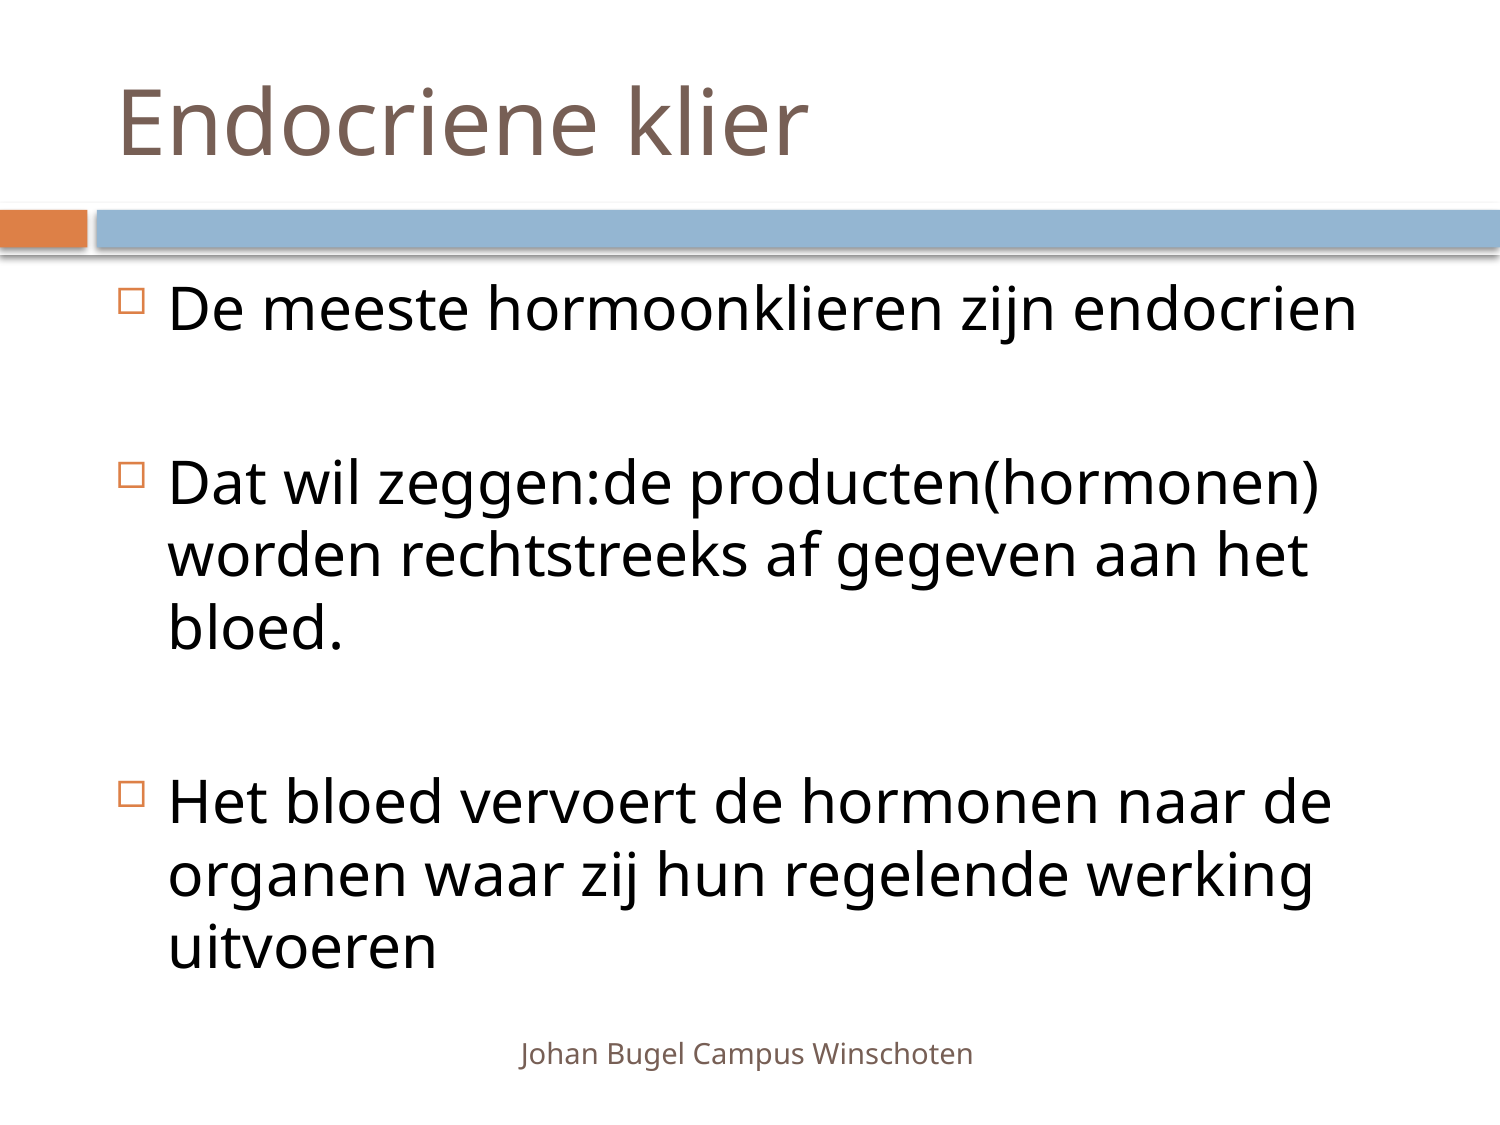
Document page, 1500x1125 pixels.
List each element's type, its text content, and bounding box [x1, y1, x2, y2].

list De meeste hormoonklieren zijn endocrien Dat wil zeggen:de producten(hormonen) worden rechtstreeks af gegeven aan het bloed. Het bloed vervoert de hormonen naar de organen waar zij hun regelende werking uitvoeren [100, 262, 1439, 1001]
footer Johan Bugel Campus Winschoten [99, 1025, 990, 1085]
title Endocriene klier [100, 37, 1439, 201]
